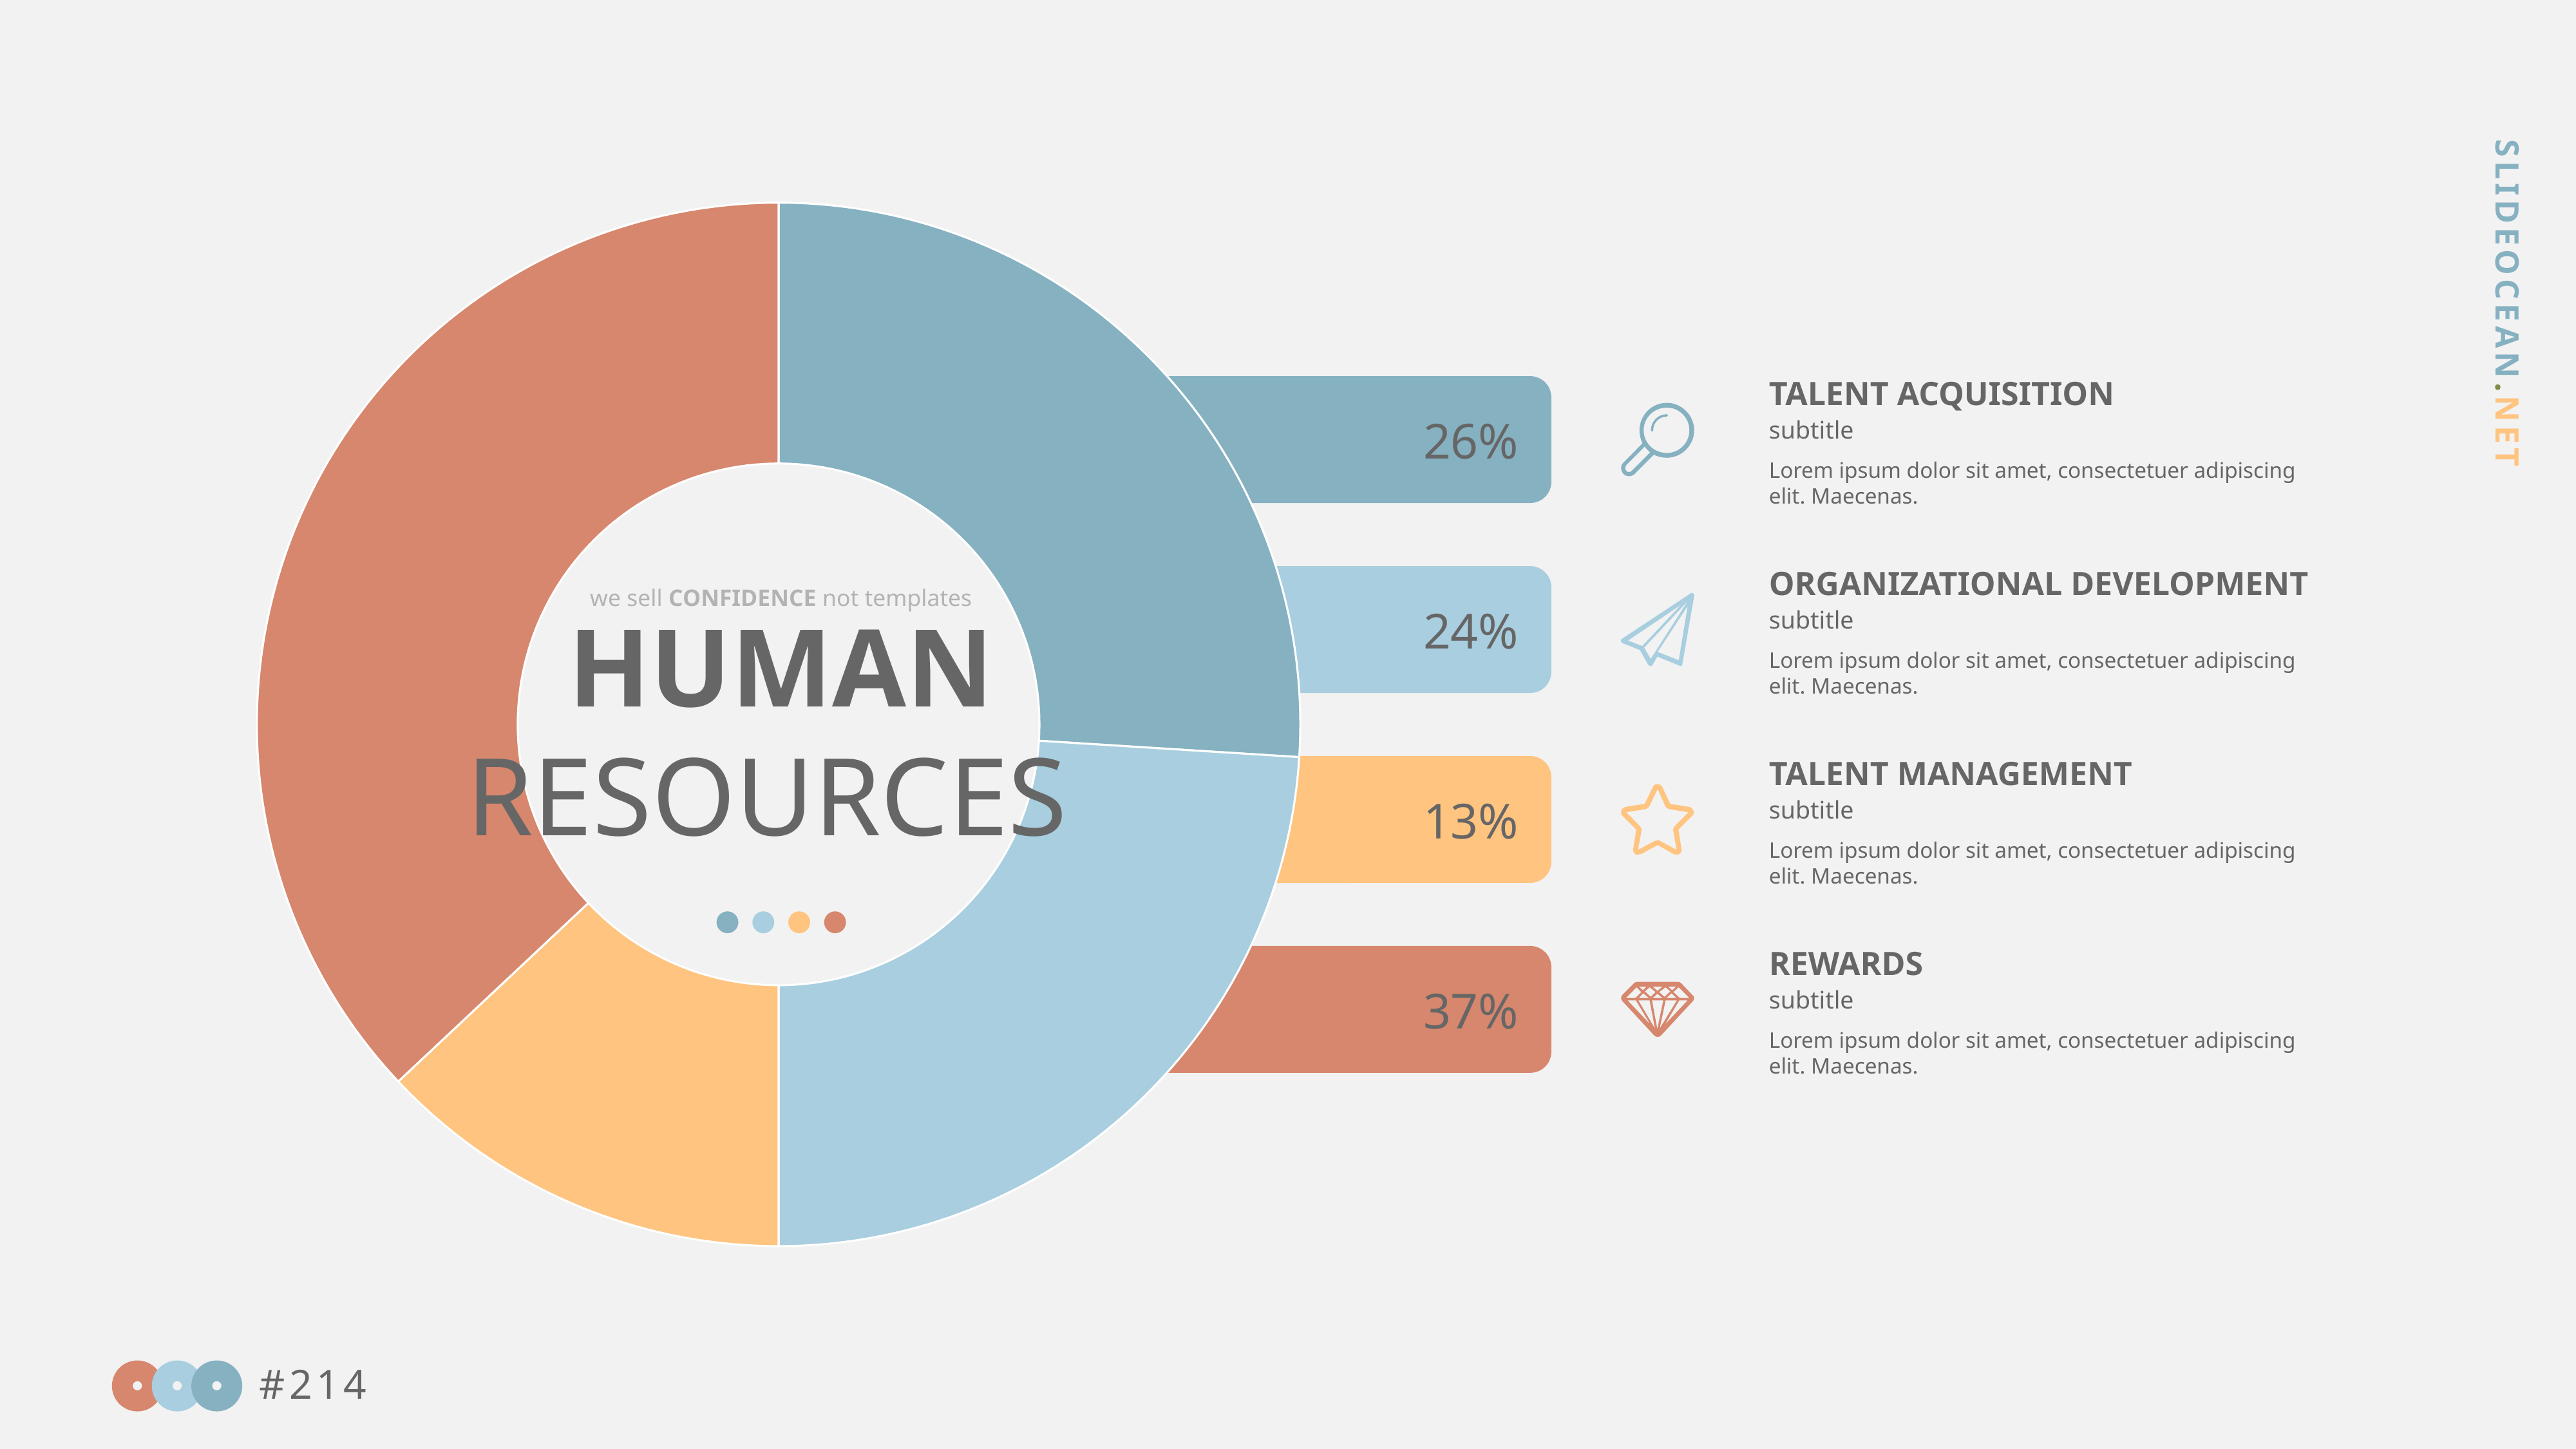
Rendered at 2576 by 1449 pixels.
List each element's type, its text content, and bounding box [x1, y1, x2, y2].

text_box #214 [259, 1359, 402, 1408]
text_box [1759, 558, 2333, 705]
text_box [1355, 565, 1553, 694]
text_box [1620, 592, 1694, 667]
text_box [1759, 368, 2333, 515]
text_box 26% [1377, 406, 1529, 473]
text_box [1621, 981, 1694, 1037]
text_box 24% [1377, 596, 1529, 663]
text_box [1621, 784, 1694, 855]
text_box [1620, 402, 1695, 477]
text_box 37% [1377, 976, 1529, 1043]
chart [202, 178, 1355, 1271]
text_box [1355, 375, 1553, 504]
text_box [1759, 748, 2333, 895]
text_box [1355, 945, 1553, 1074]
text_box [1355, 755, 1553, 884]
text_box 13% [1377, 786, 1529, 853]
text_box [1759, 938, 2333, 1084]
